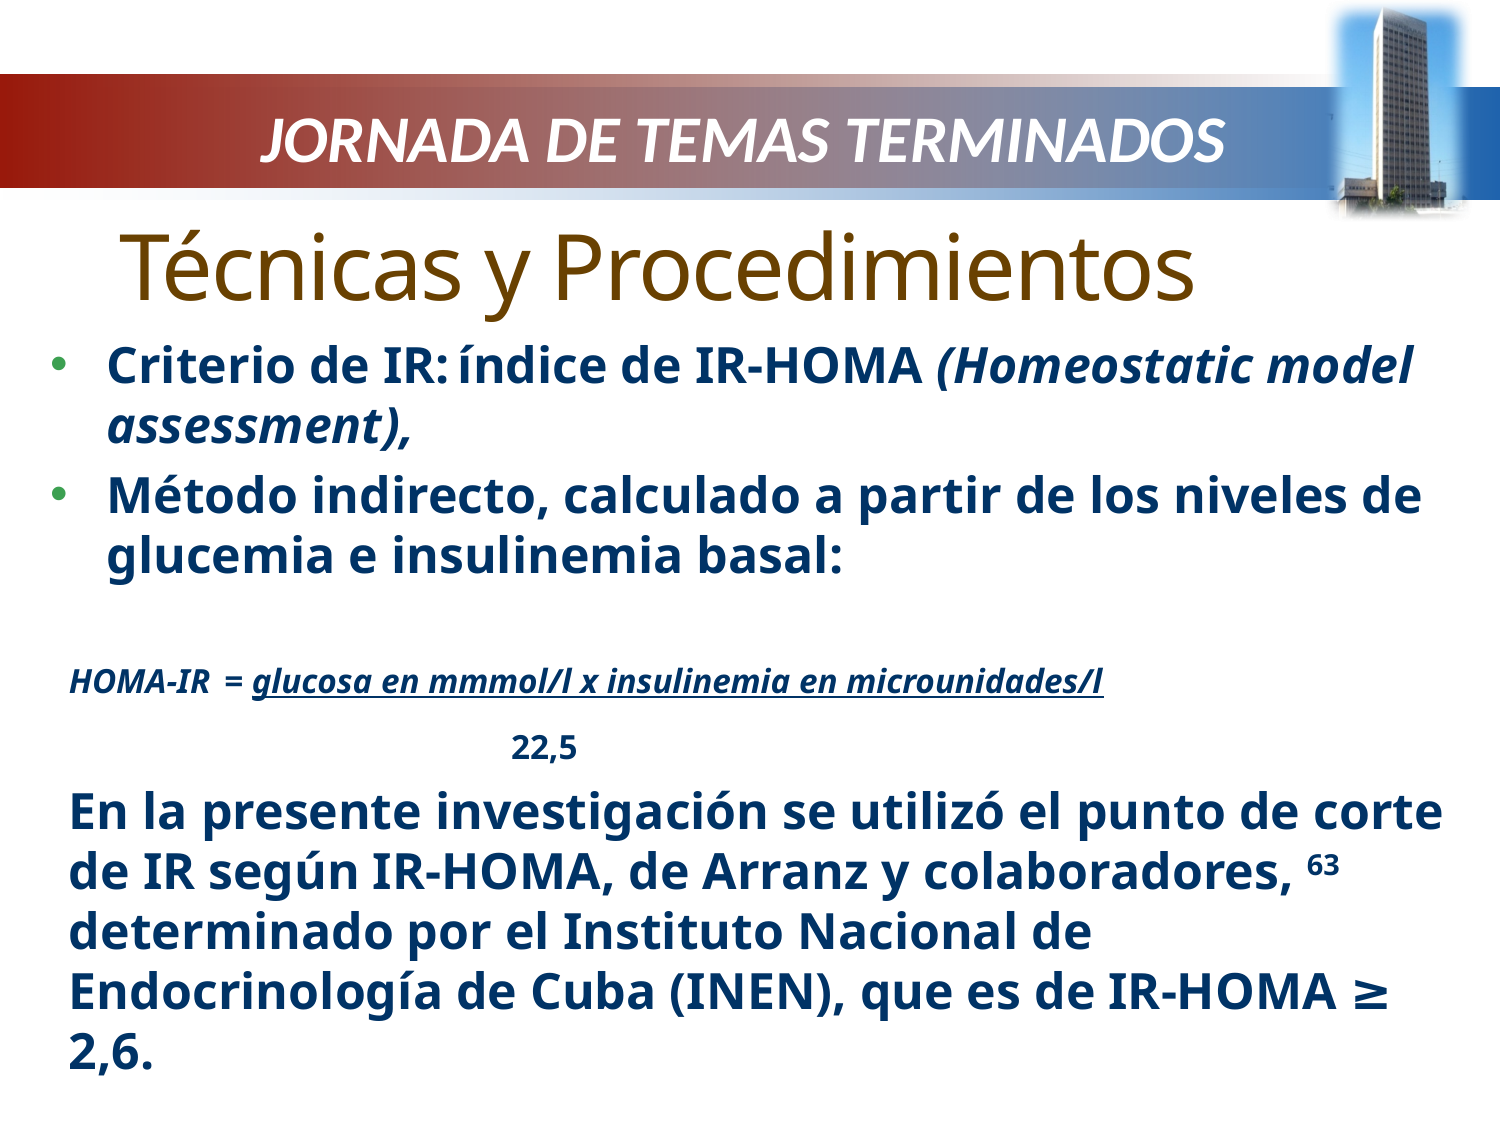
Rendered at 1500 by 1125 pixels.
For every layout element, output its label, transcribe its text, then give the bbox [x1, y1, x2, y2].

text_box Técnicas y Procedimientos [104, 187, 1355, 340]
list Criterio de IR: índice de IR-HOMA (Homeostatic model assessment), Método indirecto, calculado a partir de los niveles de glucemia e insulinemia basal: HOMA-IR = glucosa en mmmol/l x insulinemia en microunidades/l 22,5 En la presente investigación se utilizó el punto de corte de IR según IR-HOMA, de Arranz y colaboradores, 63 determinado por el Instituto Nacional de Endocrinología de Cuba (INEN), que es de IR-HOMA ≥ 2,6. [34, 325, 1466, 1114]
picture [1342, 22, 1458, 200]
title JORNADA DE TEMAS TERMINADOS [137, 89, 1351, 183]
